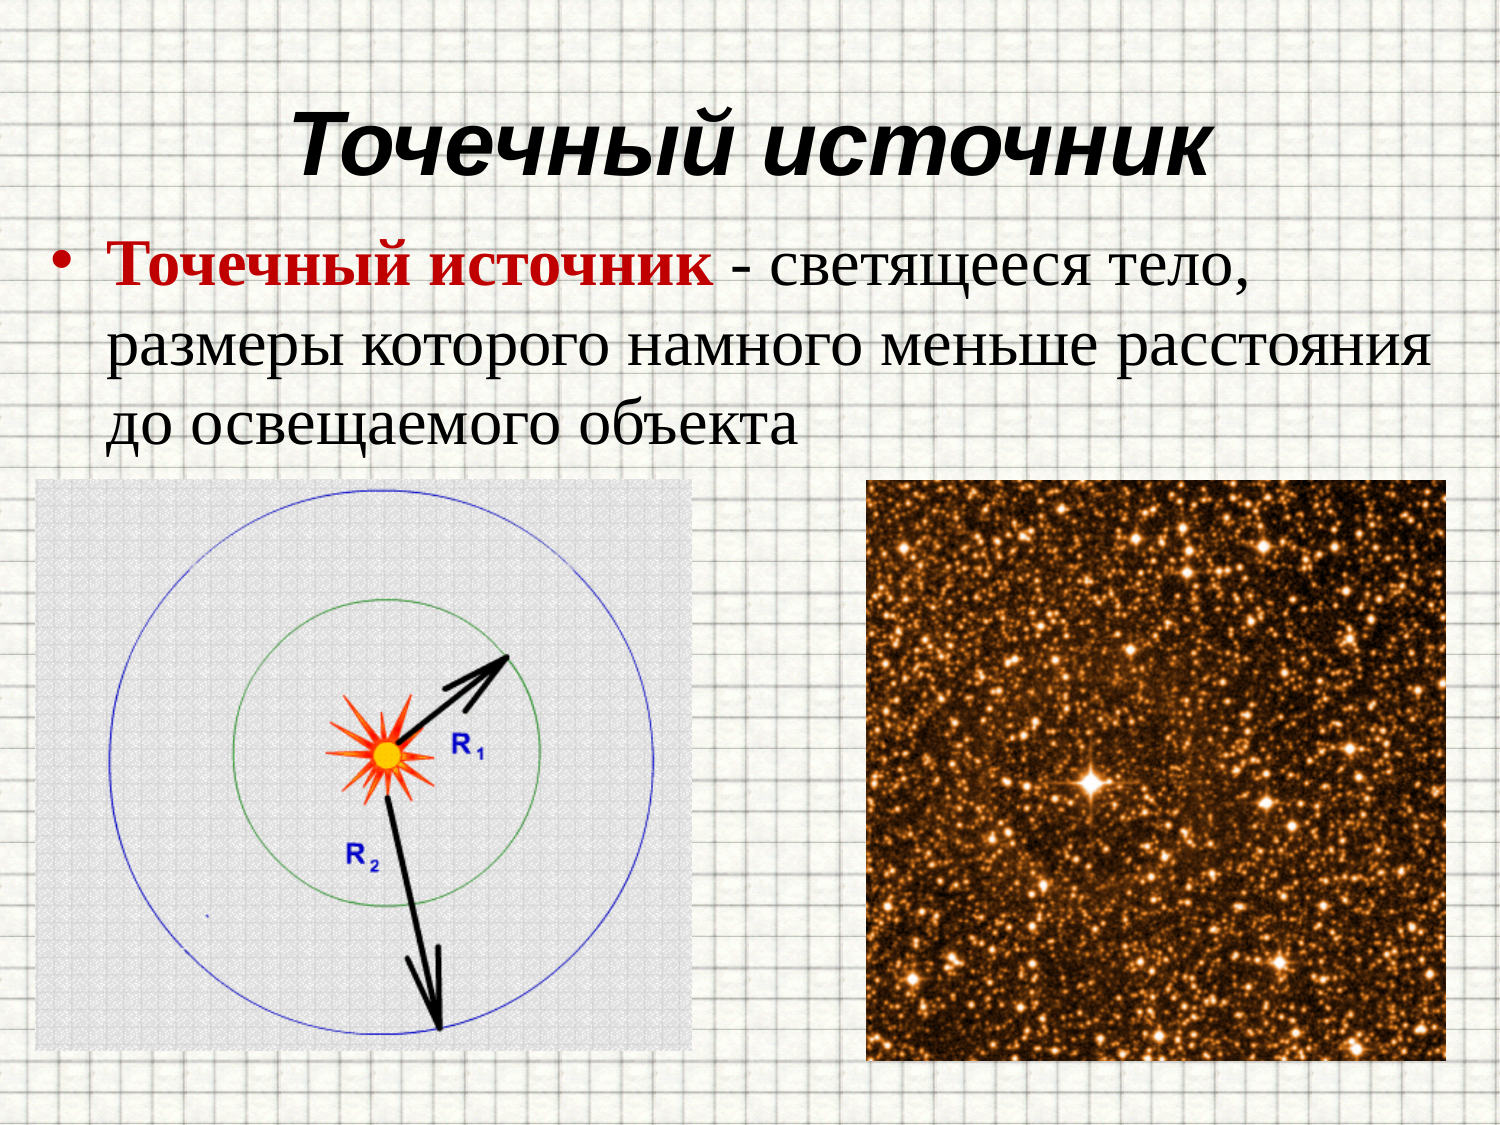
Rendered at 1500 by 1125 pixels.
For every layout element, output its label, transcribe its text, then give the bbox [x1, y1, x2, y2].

picture [0, 0, 1500, 1125]
title Точечный источник [75, 45, 1425, 210]
list Точечный источник - светящееся тело, размеры которого намного меньше расстояния до освещаемого объекта [35, 210, 1465, 1090]
